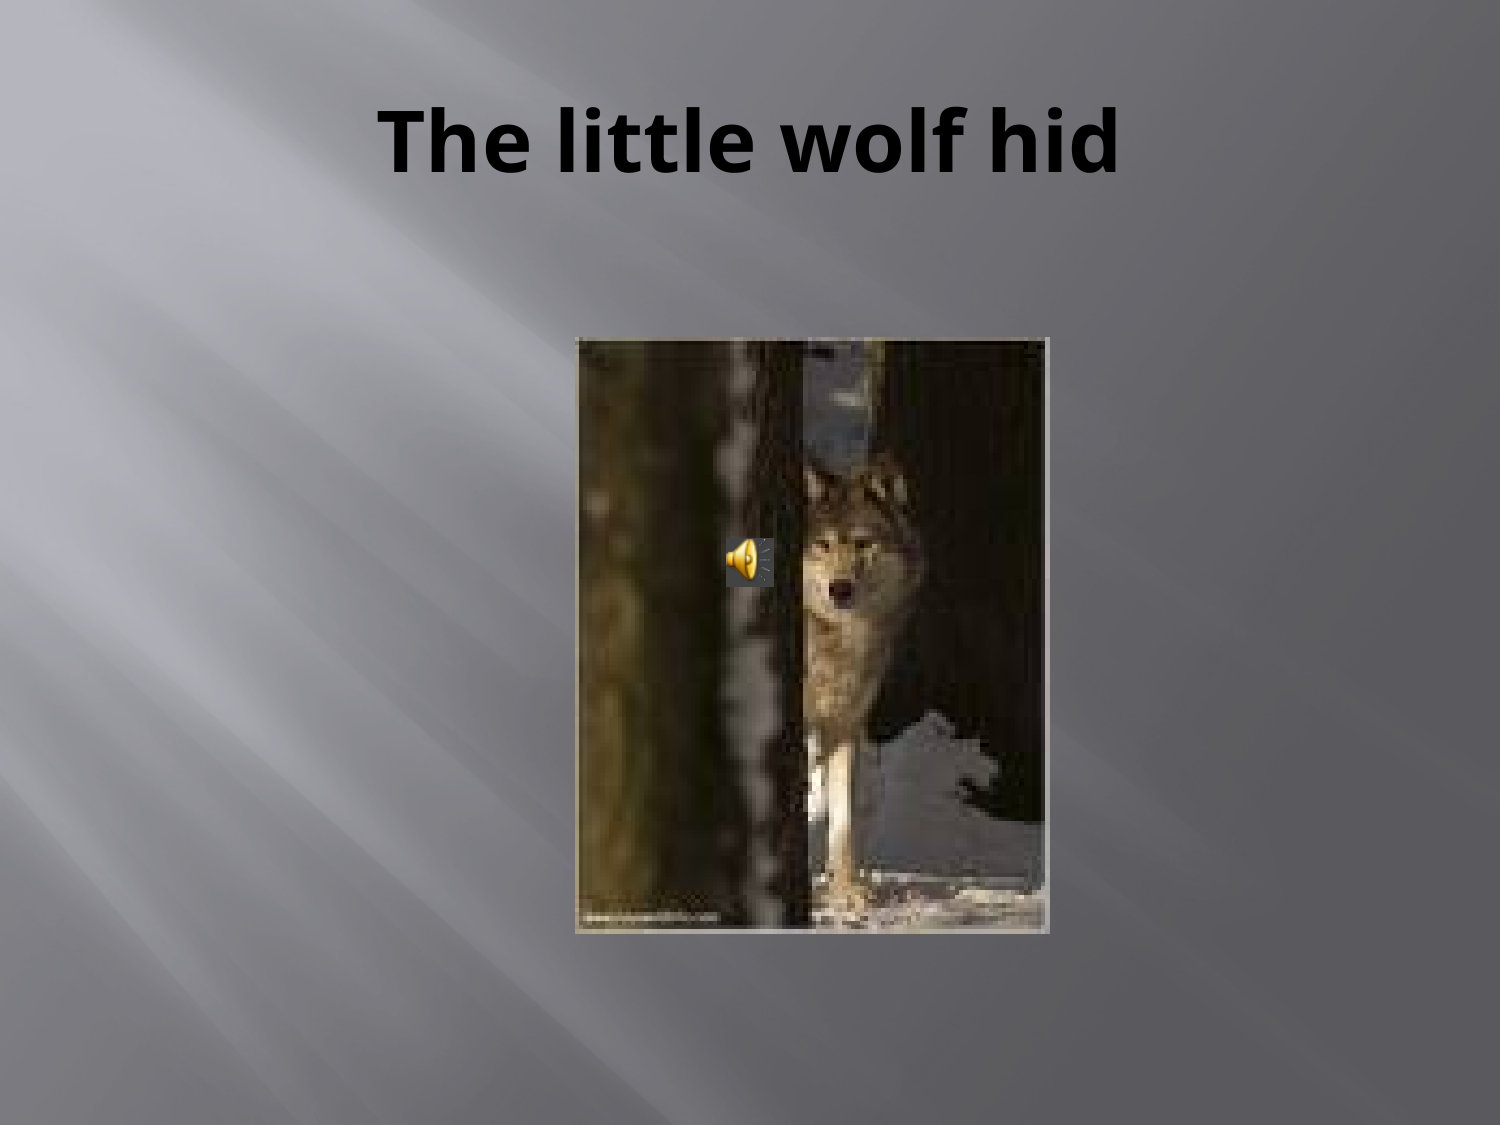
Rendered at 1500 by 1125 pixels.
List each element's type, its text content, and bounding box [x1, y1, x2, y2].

picture [574, 337, 1051, 934]
title The little wolf hid [75, 45, 1425, 233]
